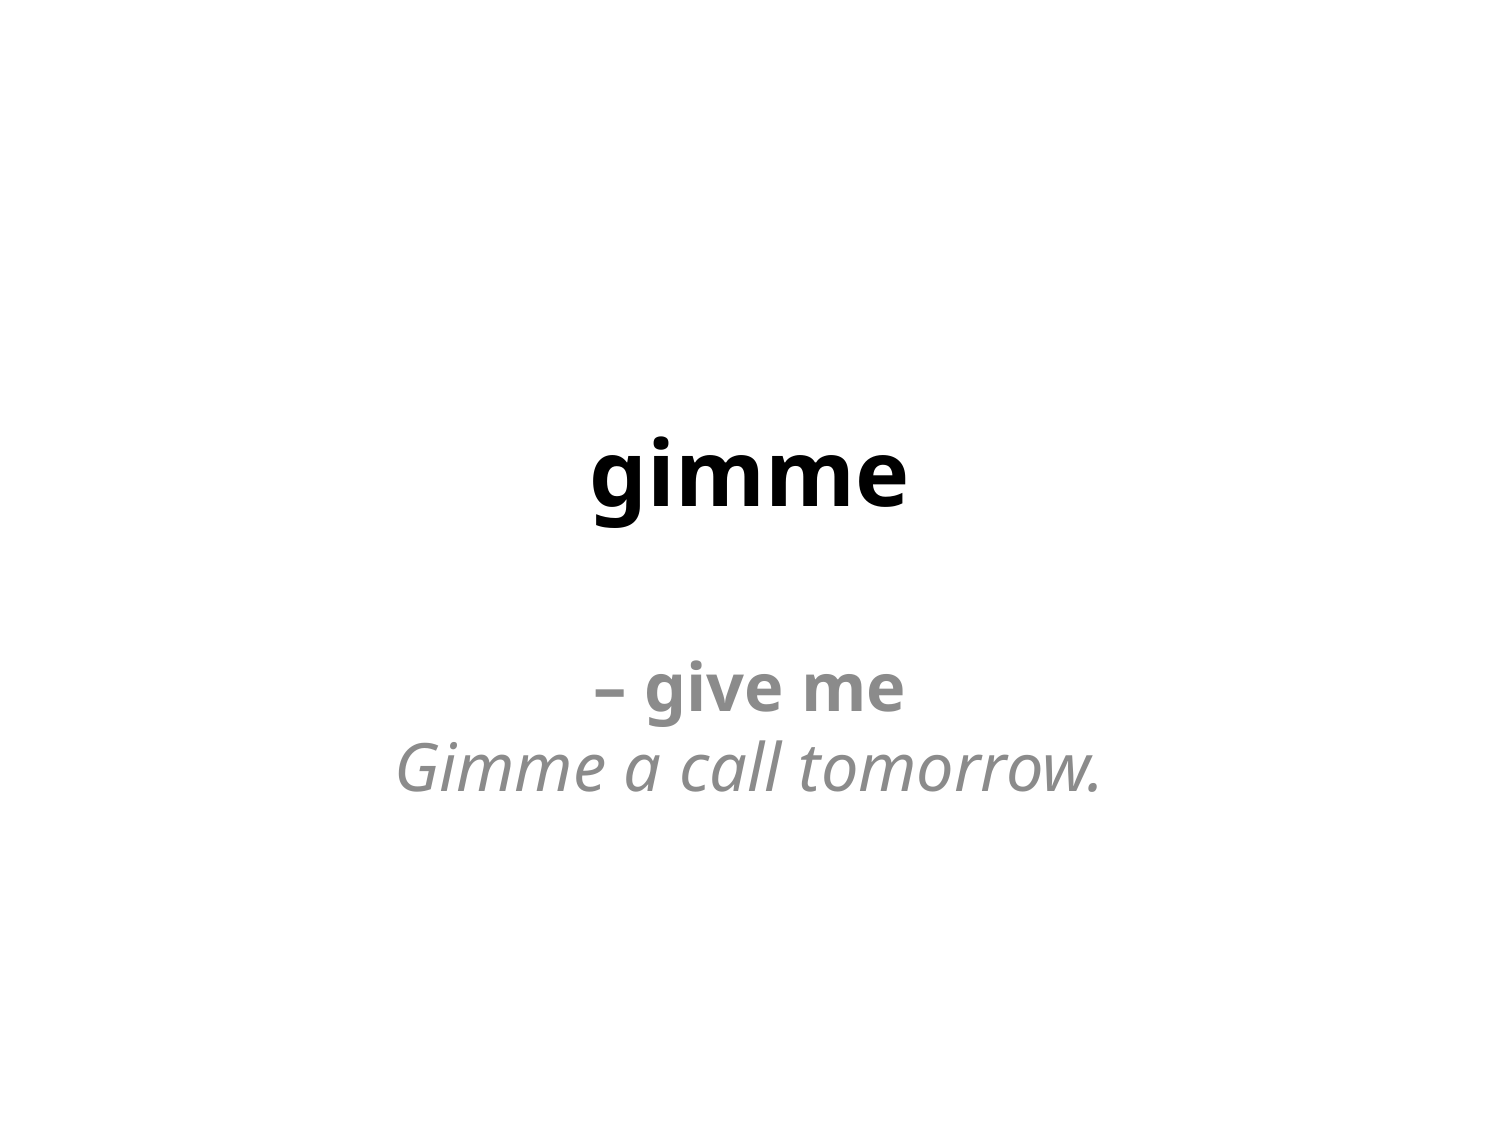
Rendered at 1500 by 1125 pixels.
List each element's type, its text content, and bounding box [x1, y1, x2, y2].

subtitle – give me Gimme a call tomorrow. [225, 637, 1275, 925]
title gimme [112, 349, 1388, 591]
